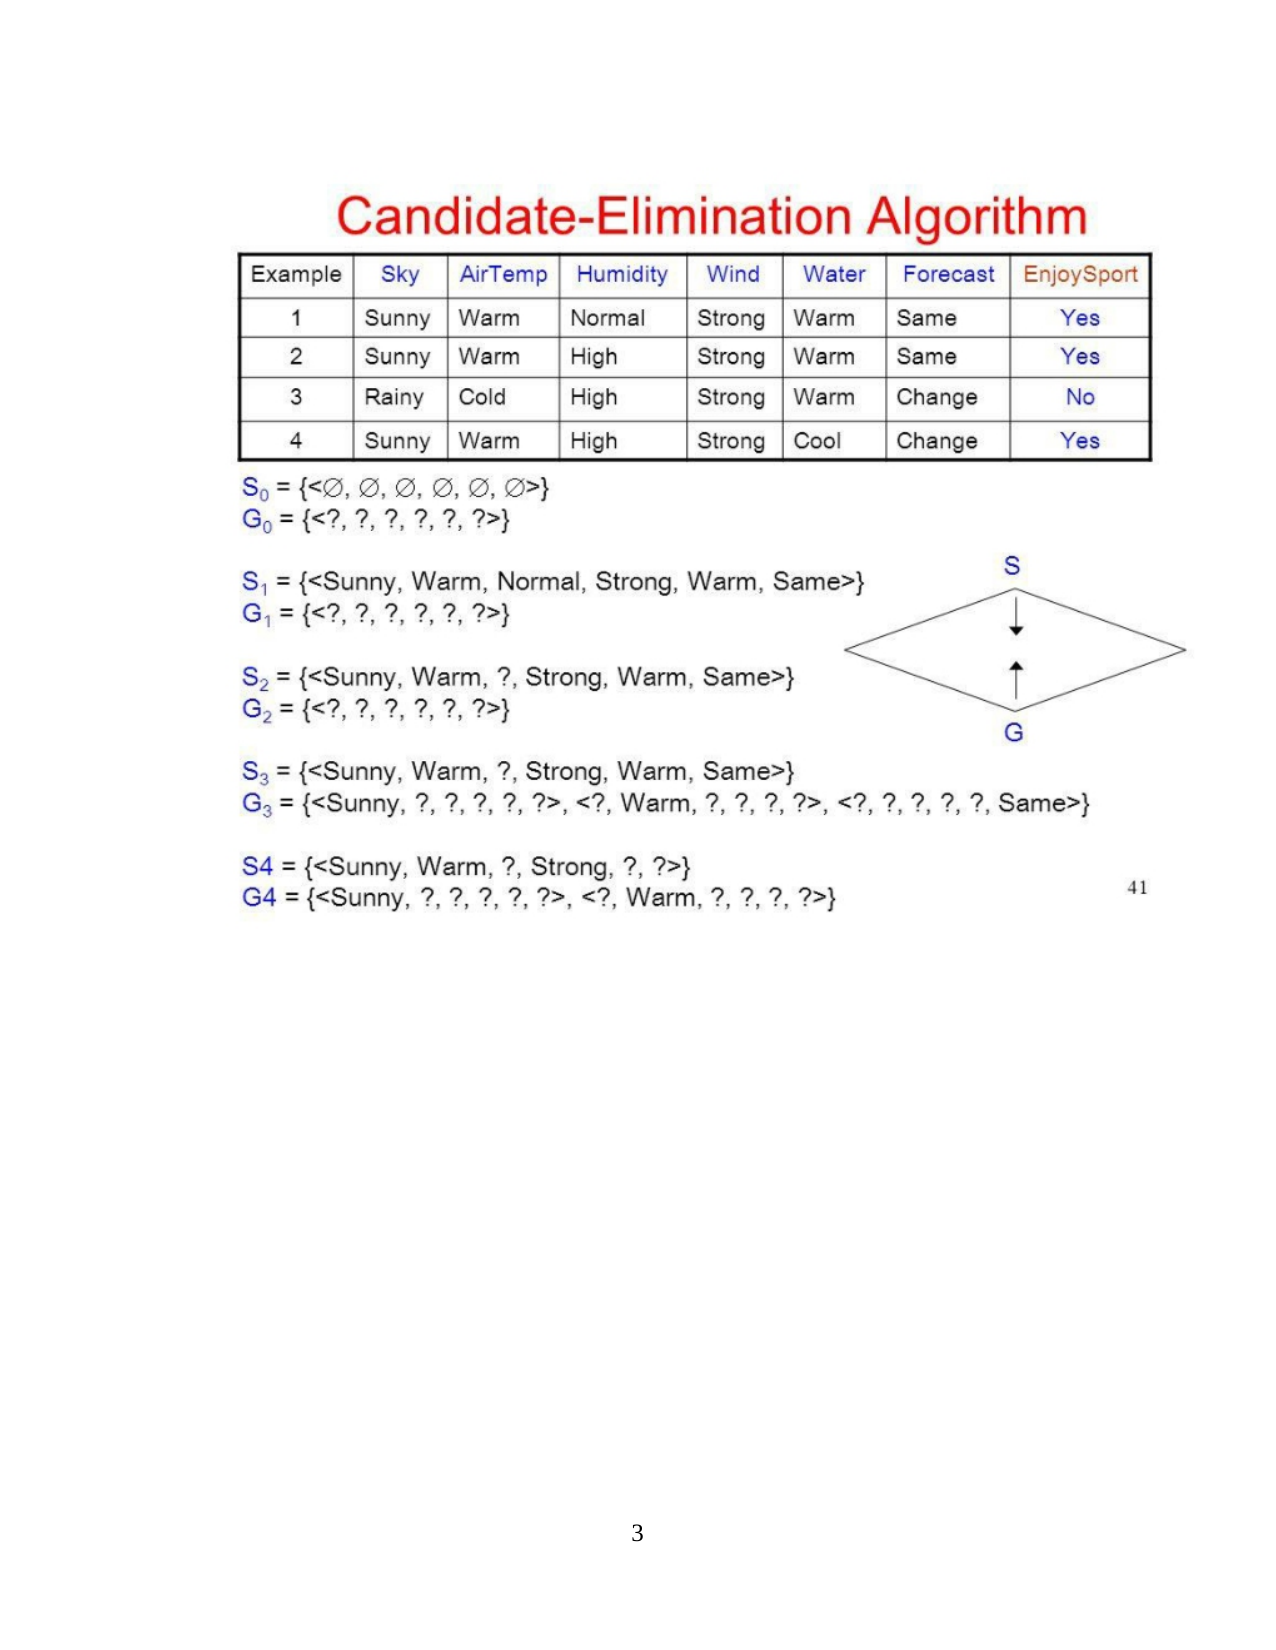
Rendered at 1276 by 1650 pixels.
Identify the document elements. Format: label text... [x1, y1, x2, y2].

text_box 3 [631, 1518, 644, 1547]
picture [185, 148, 1238, 939]
